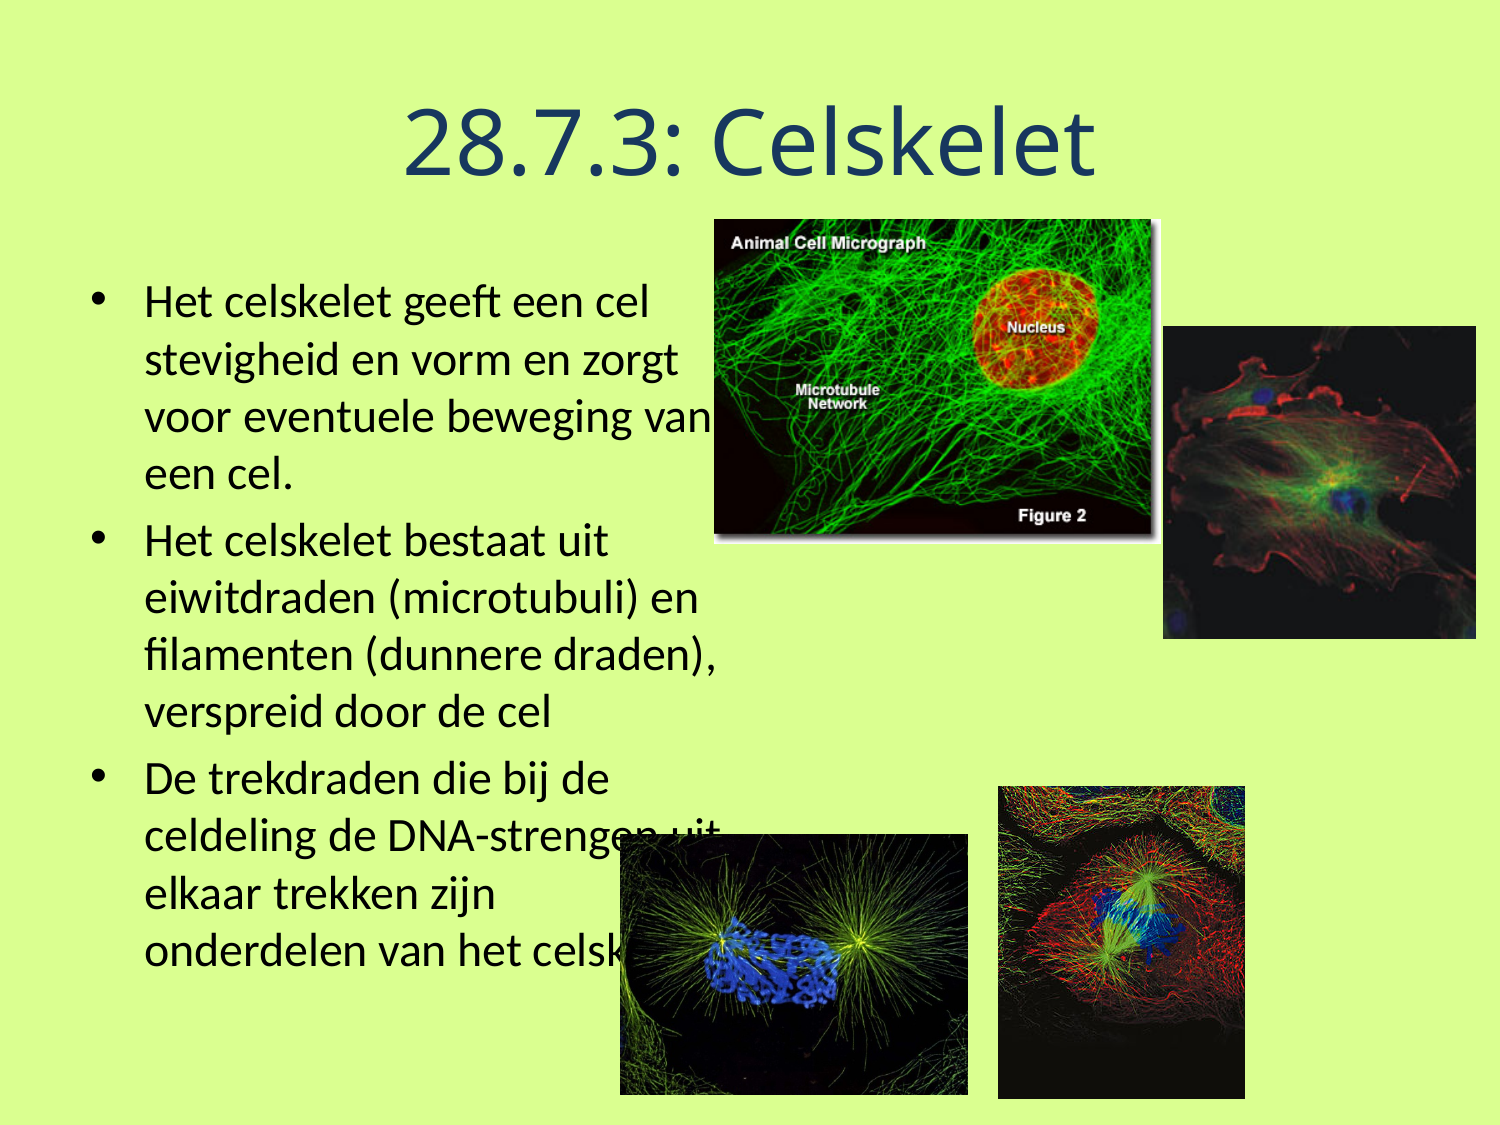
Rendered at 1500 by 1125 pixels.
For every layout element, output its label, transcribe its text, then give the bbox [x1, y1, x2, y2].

picture [1163, 325, 1477, 639]
picture [714, 219, 1161, 544]
picture [997, 786, 1245, 1099]
list Het celskelet geeft een cel stevigheid en vorm en zorgt voor eventuele beweging van een cel. Het celskelet bestaat uit eiwitdraden (microtubuli) en filamenten (dunnere draden), verspreid door de cel De trekdraden die bij de celdeling de DNA-strengen uit elkaar trekken zijn onderdelen van het celskelet. [75, 262, 738, 1005]
title 28.7.3: Celskelet [75, 45, 1425, 233]
picture [619, 833, 968, 1095]
